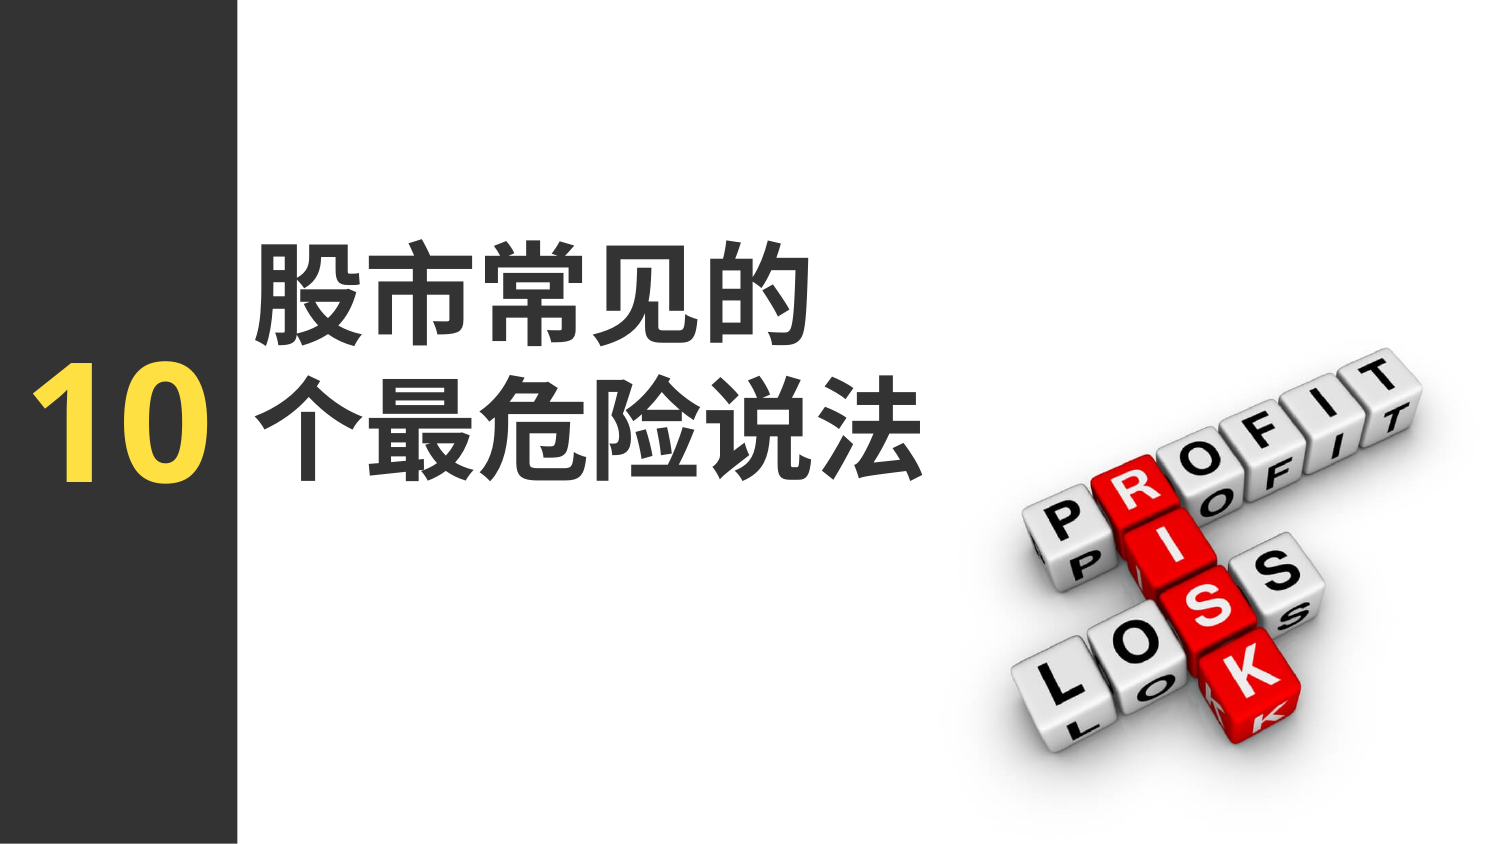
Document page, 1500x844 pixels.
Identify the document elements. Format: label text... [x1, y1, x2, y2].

text_box [0, 0, 239, 295]
text_box 10 [0, 295, 239, 536]
picture [912, 295, 1500, 844]
text_box [0, 536, 239, 844]
text_box 股市常见的 个最危险说法 [235, 232, 965, 486]
